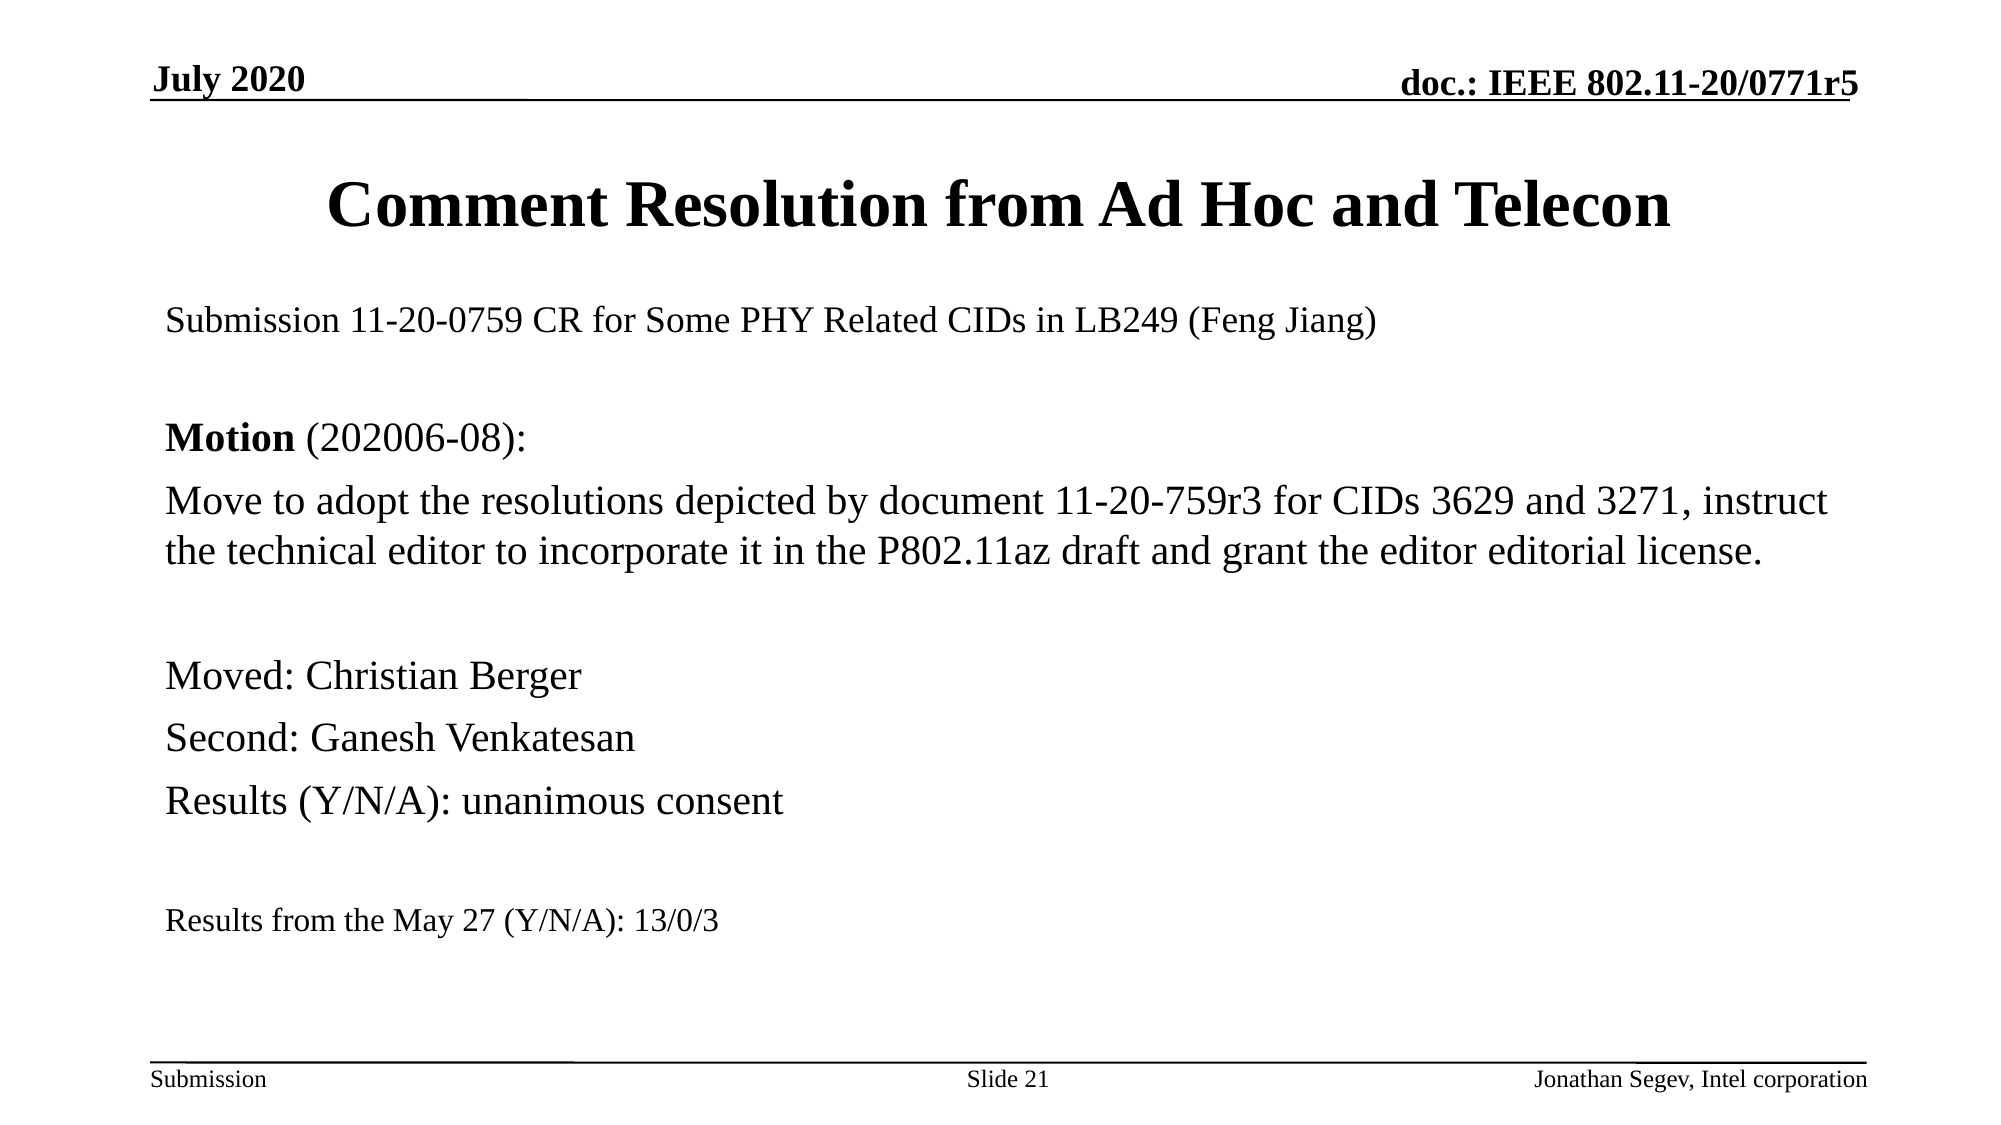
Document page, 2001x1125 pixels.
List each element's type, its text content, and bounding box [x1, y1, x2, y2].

title Comment Resolution from Ad Hoc and Telecon [149, 112, 1850, 286]
list Submission 11-20-0759 CR for Some PHY Related CIDs in LB249 (Feng Jiang) Motion (202006-08): Move to adopt the resolutions depicted by document 11-20-759r3 for CIDs 3629 and 3271, instruct the technical editor to incorporate it in the P802.11az draft and grant the editor editorial license. Moved: Christian Berger Second: Ganesh Venkatesan Results (Y/N/A): unanimous consent Results from the May 27 (Y/N/A): 13/0/3 [149, 286, 1850, 1000]
slide_number Slide 21 [950, 1061, 1067, 1123]
footer Jonathan Segev, Intel corporation [1171, 1061, 1869, 1093]
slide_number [152, 54, 563, 100]
